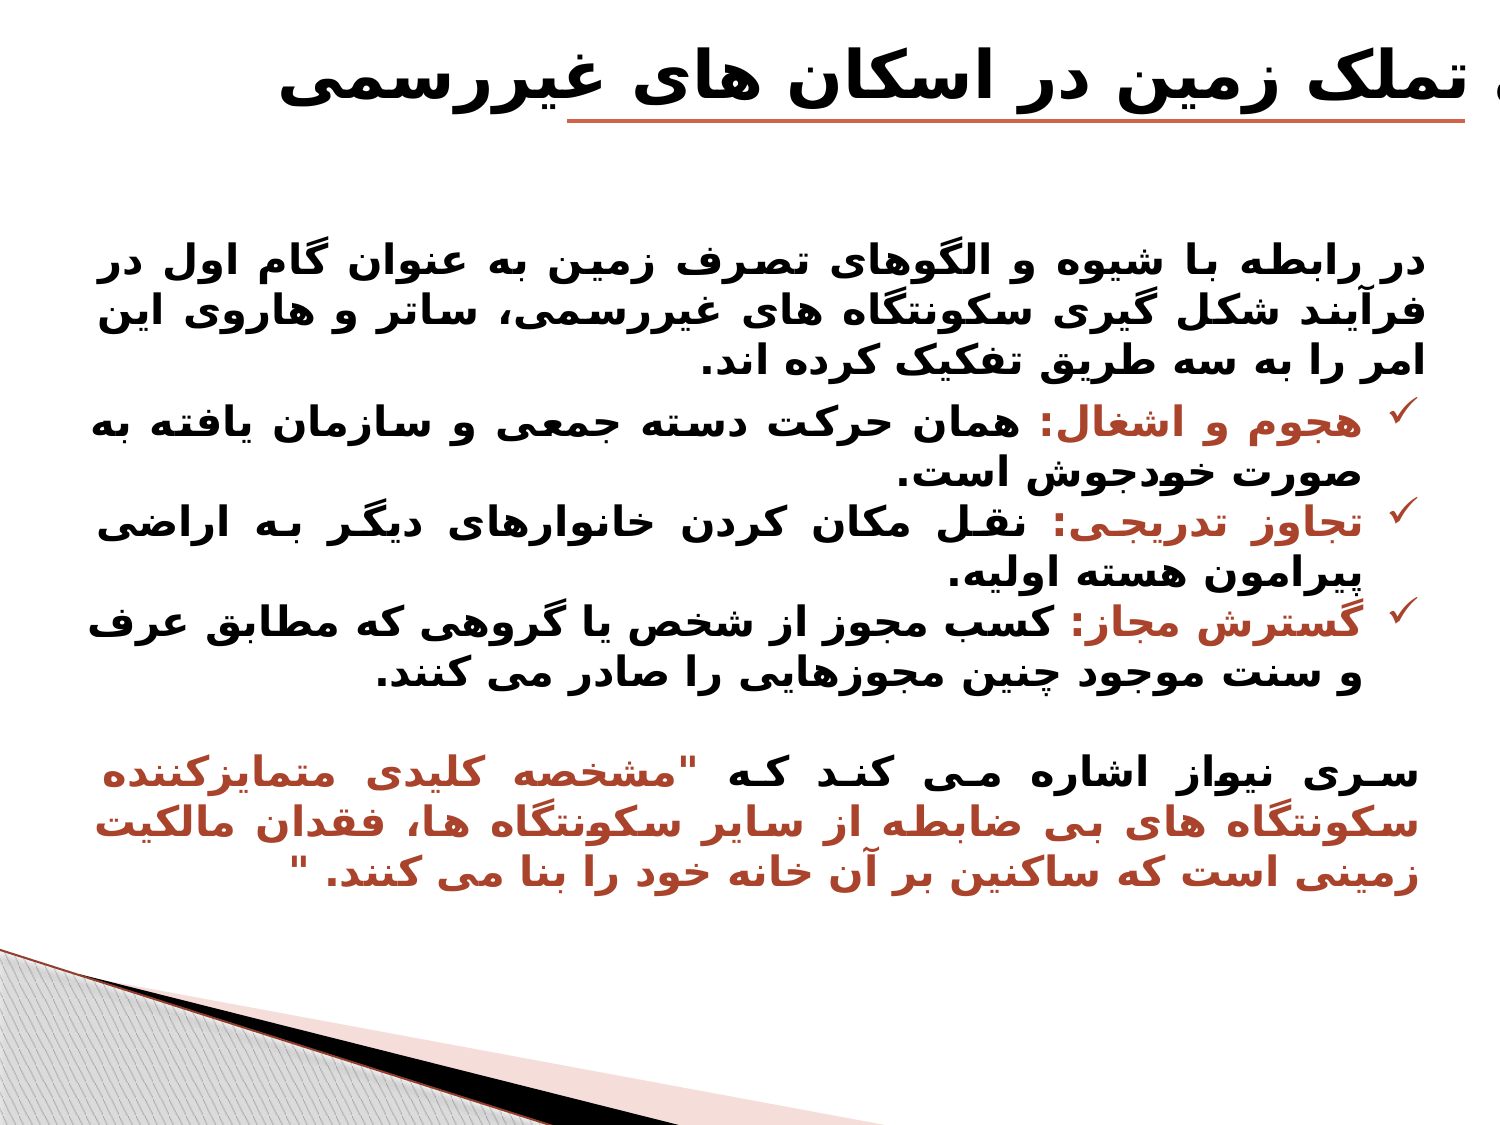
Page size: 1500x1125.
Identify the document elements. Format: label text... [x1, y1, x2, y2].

text_box هجوم و اشغال: همان حرکت دسته جمعی و سازمان یافته به صورت خودجوش است. تجاوز تدریجی: نقل مکان کردن خانوارهای دیگر به اراضی پیرامون هسته اولیه. گسترش مجاز: کسب مجوز از شخص یا گروهی که مطابق عرف و سنت موجود چنین مجوزهایی را صادر می کنند. [72, 387, 1436, 703]
text_box الگوهای تملک زمین در اسکان های غیررسمی [262, 24, 1500, 120]
text_box در رابطه با شیوه و الگوهای تصرف زمین به عنوان گام اول در فرآیند شکل گیری سکونتگاه های غیررسمی، ساتر و هاروی این امر را به سه طریق تفکیک کرده اند. [79, 224, 1443, 390]
text_box سری نیواز اشاره می کند که "مشخصه کلیدی متمایزکننده سکونتگاه های بی ضابطه از سایر سکونتگاه ها، فقدان مالکیت زمینی است که ساکنین بر آن خانه خود را بنا می کنند. " [75, 737, 1436, 903]
